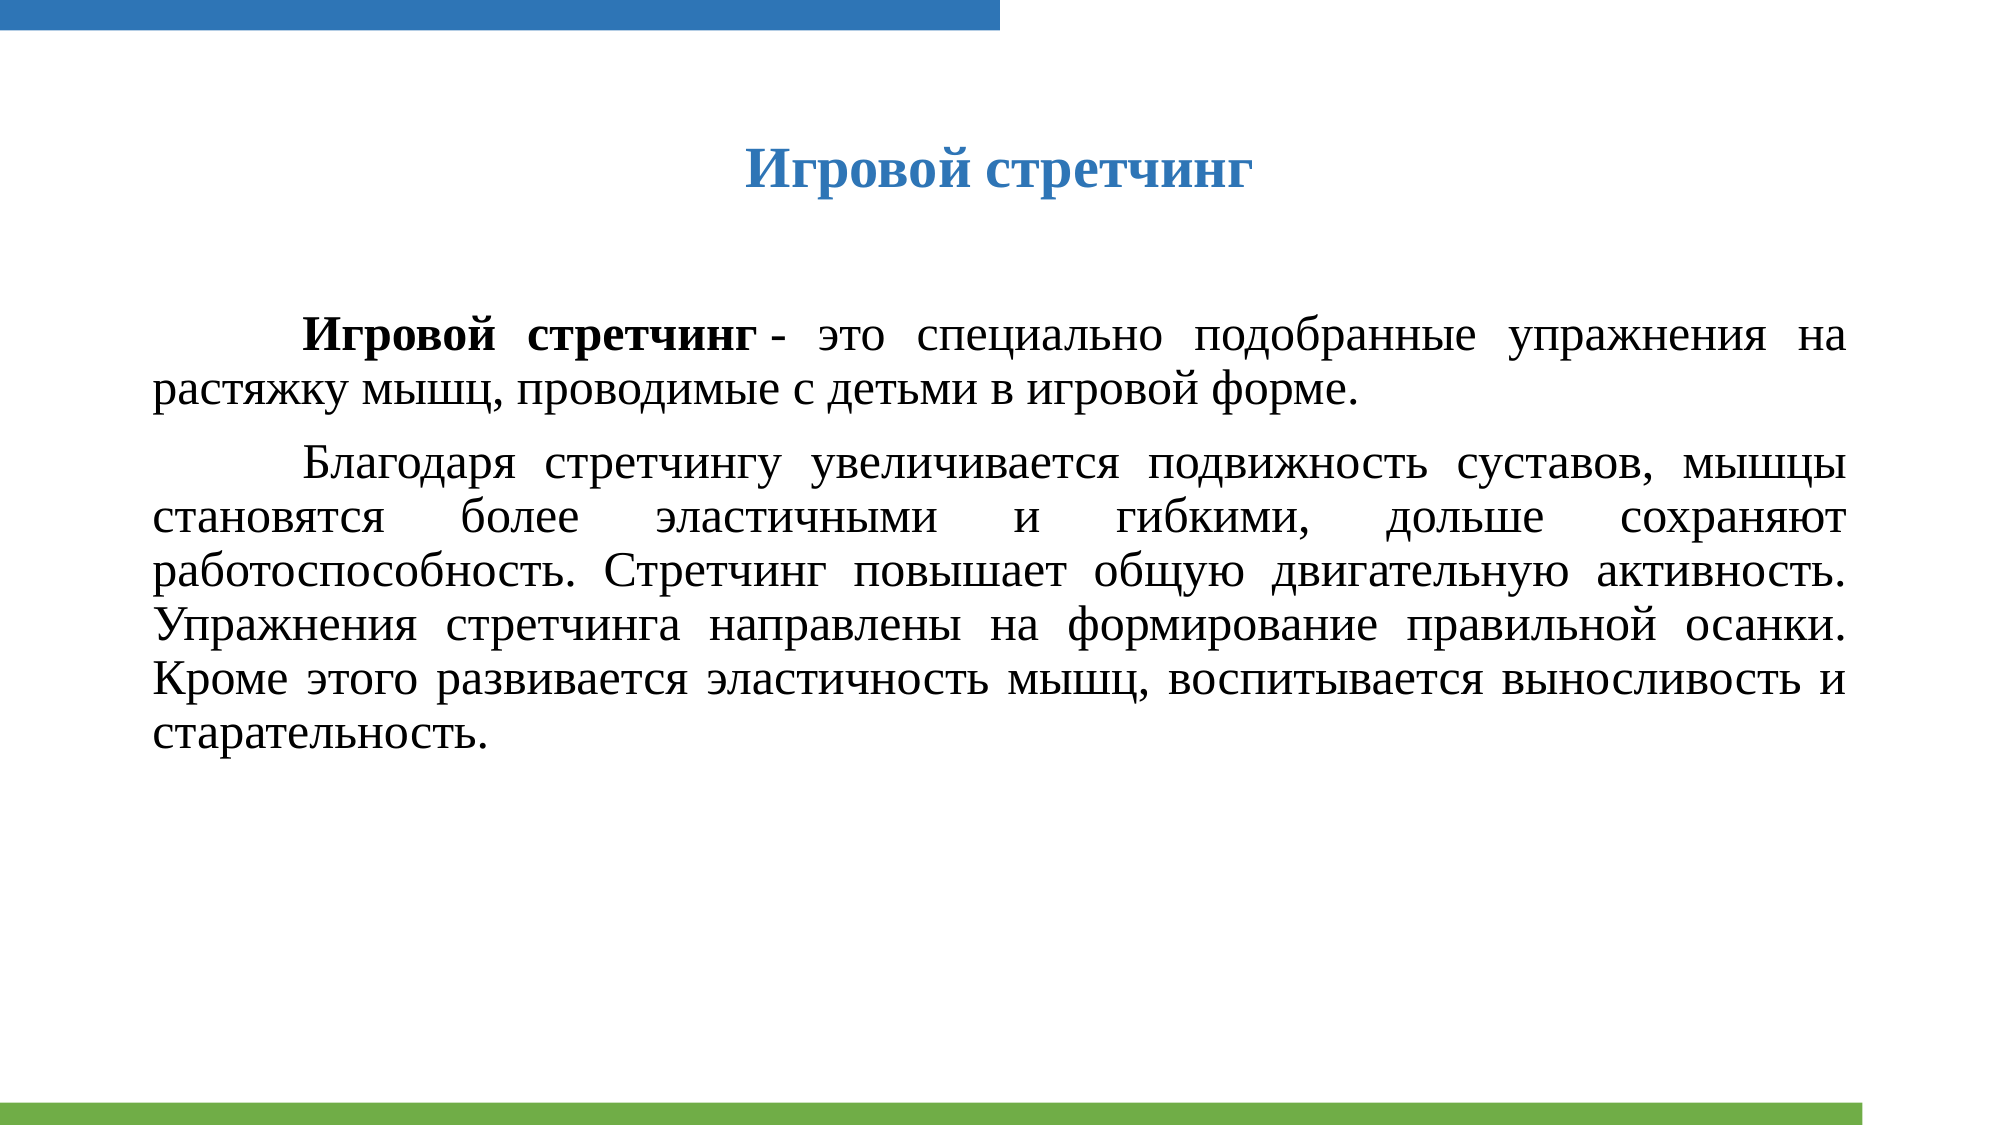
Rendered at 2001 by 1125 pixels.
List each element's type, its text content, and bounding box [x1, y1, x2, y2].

list Игровой стретчинг - это специально подобранные упражнения на растяжку мышц, проводимые с детьми в игровой форме. Благодаря стретчингу увеличивается подвижность суставов, мышцы становятся более эластичными и гибкими, дольше сохраняют работоспособность. Стретчинг повышает общую двигательную активность. Упражнения стретчинга направлены на формирование правильной осанки. Кроме этого развивается эластичность мышц, воспитывается выносливость и старательность. [137, 299, 1863, 1014]
title Игровой стретчинг [137, 59, 1863, 278]
